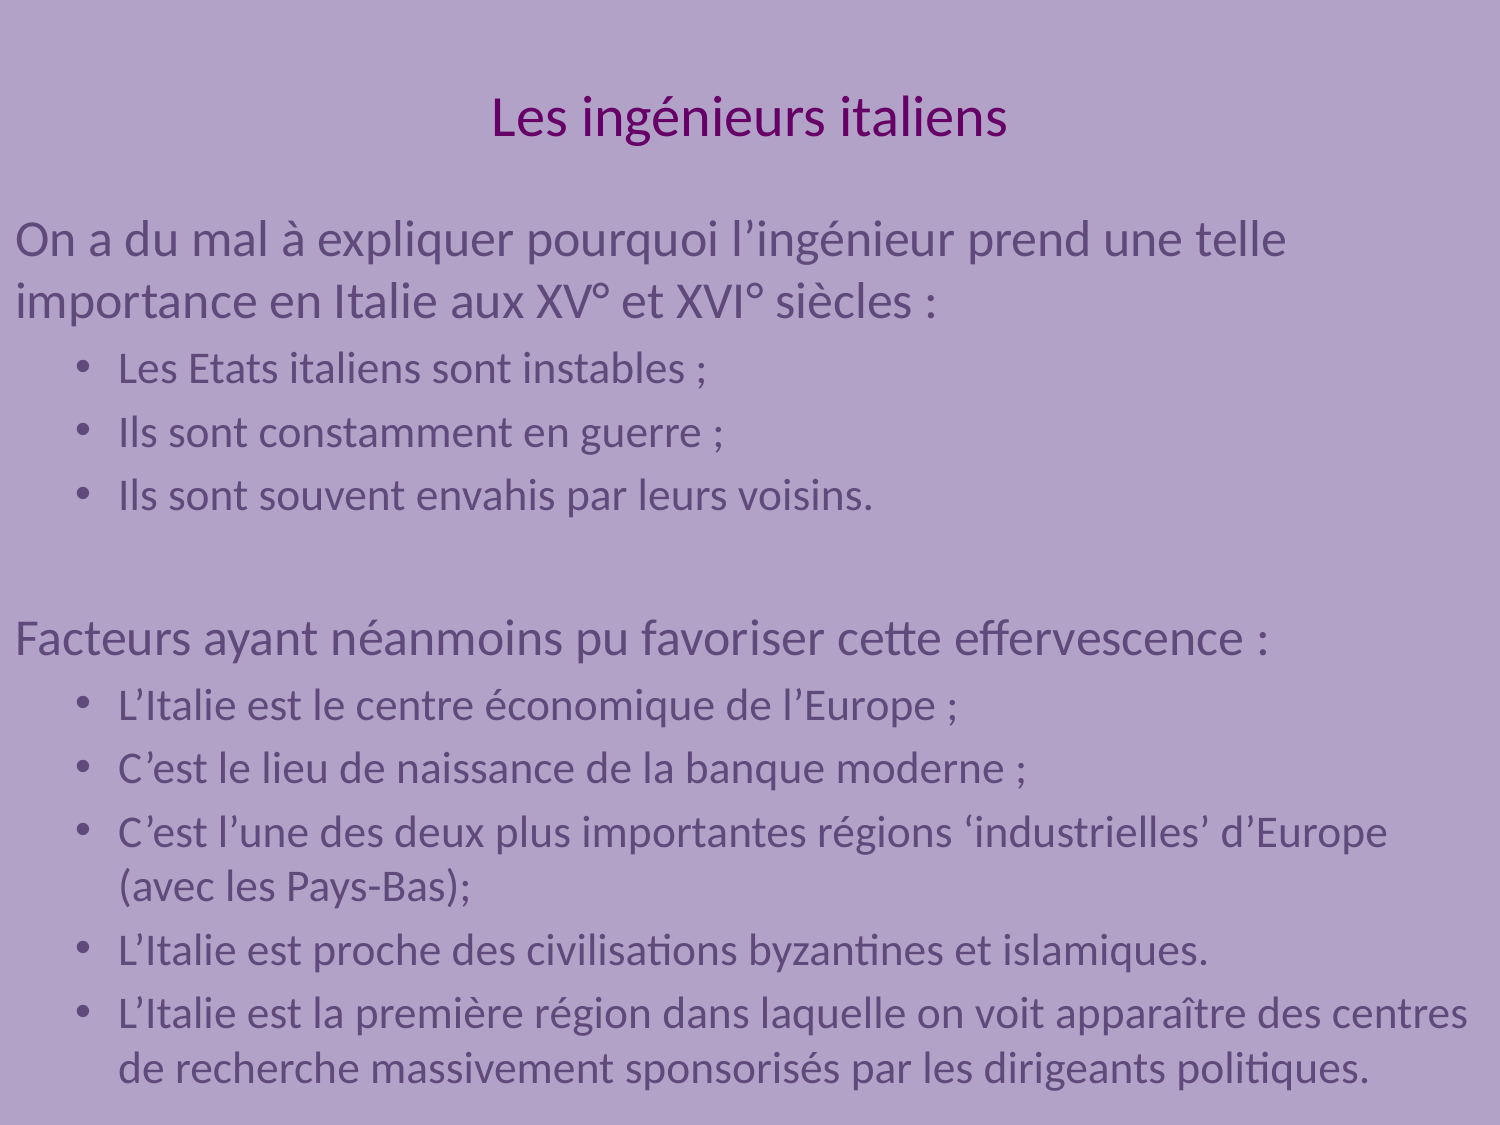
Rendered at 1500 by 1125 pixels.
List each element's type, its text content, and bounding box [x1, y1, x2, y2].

title Les ingénieurs italiens [75, 45, 1425, 182]
list On a du mal à expliquer pourquoi l’ingénieur prend une telle importance en Italie aux XV° et XVI° siècles : Les Etats italiens sont instables ; Ils sont constamment en guerre ; Ils sont souvent envahis par leurs voisins. Facteurs ayant néanmoins pu favoriser cette effervescence : L’Italie est le centre économique de l’Europe ; C’est le lieu de naissance de la banque moderne ; C’est l’une des deux plus importantes régions ‘industrielles’ d’Europe (avec les Pays-Bas); L’Italie est proche des civilisations byzantines et islamiques. L’Italie est la première région dans laquelle on voit apparaître des centres de recherche massivement sponsorisés par les dirigeants politiques. [0, 196, 1500, 1125]
